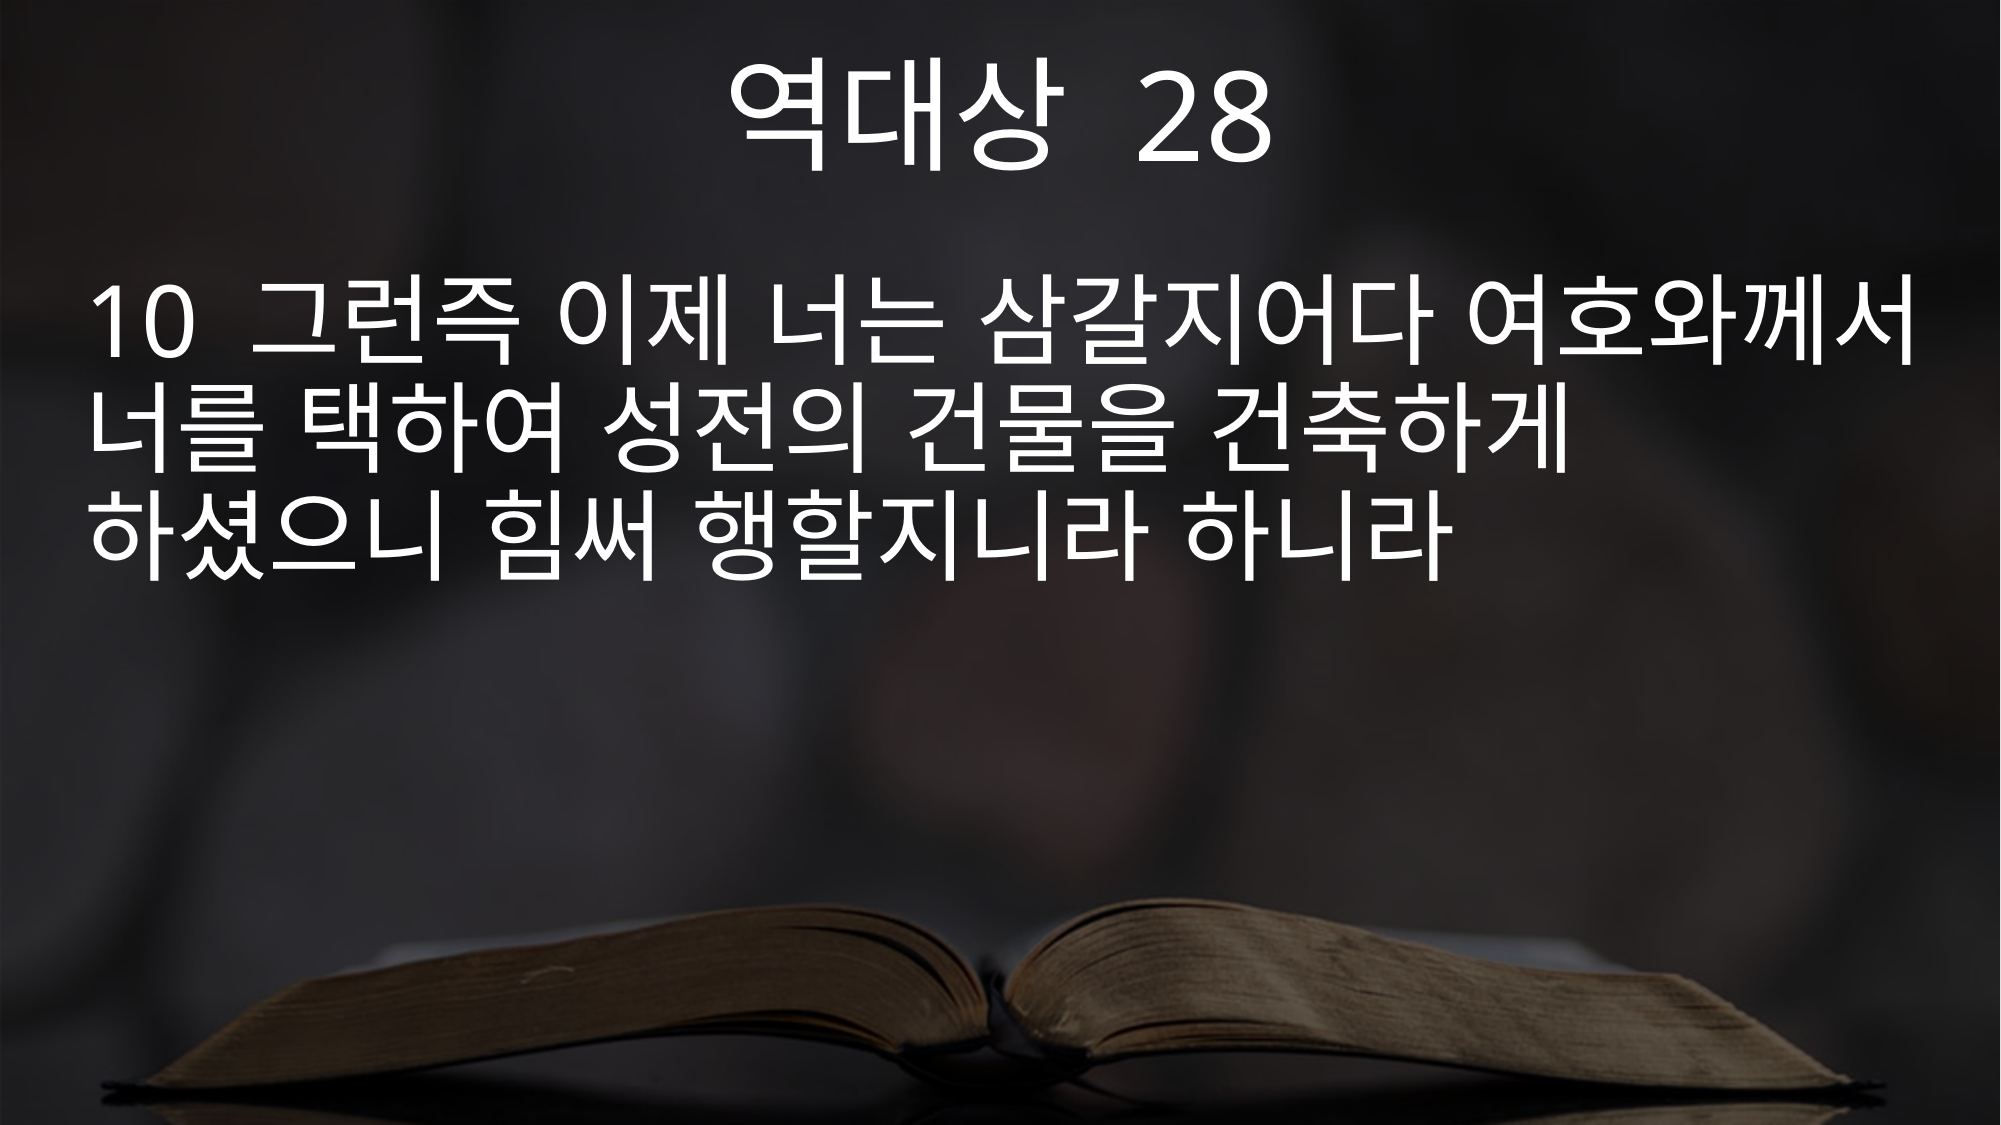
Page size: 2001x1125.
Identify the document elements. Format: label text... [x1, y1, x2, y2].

picture [0, 0, 2001, 1125]
list 10 그런즉 이제 너는 삼갈지어다 여호와께서 너를 택하여 성전의 건물을 건축하게 하셨으니 힘써 행할지니라 하니라 [69, 263, 1953, 423]
footer 역대상 28 [0, 32, 2000, 192]
